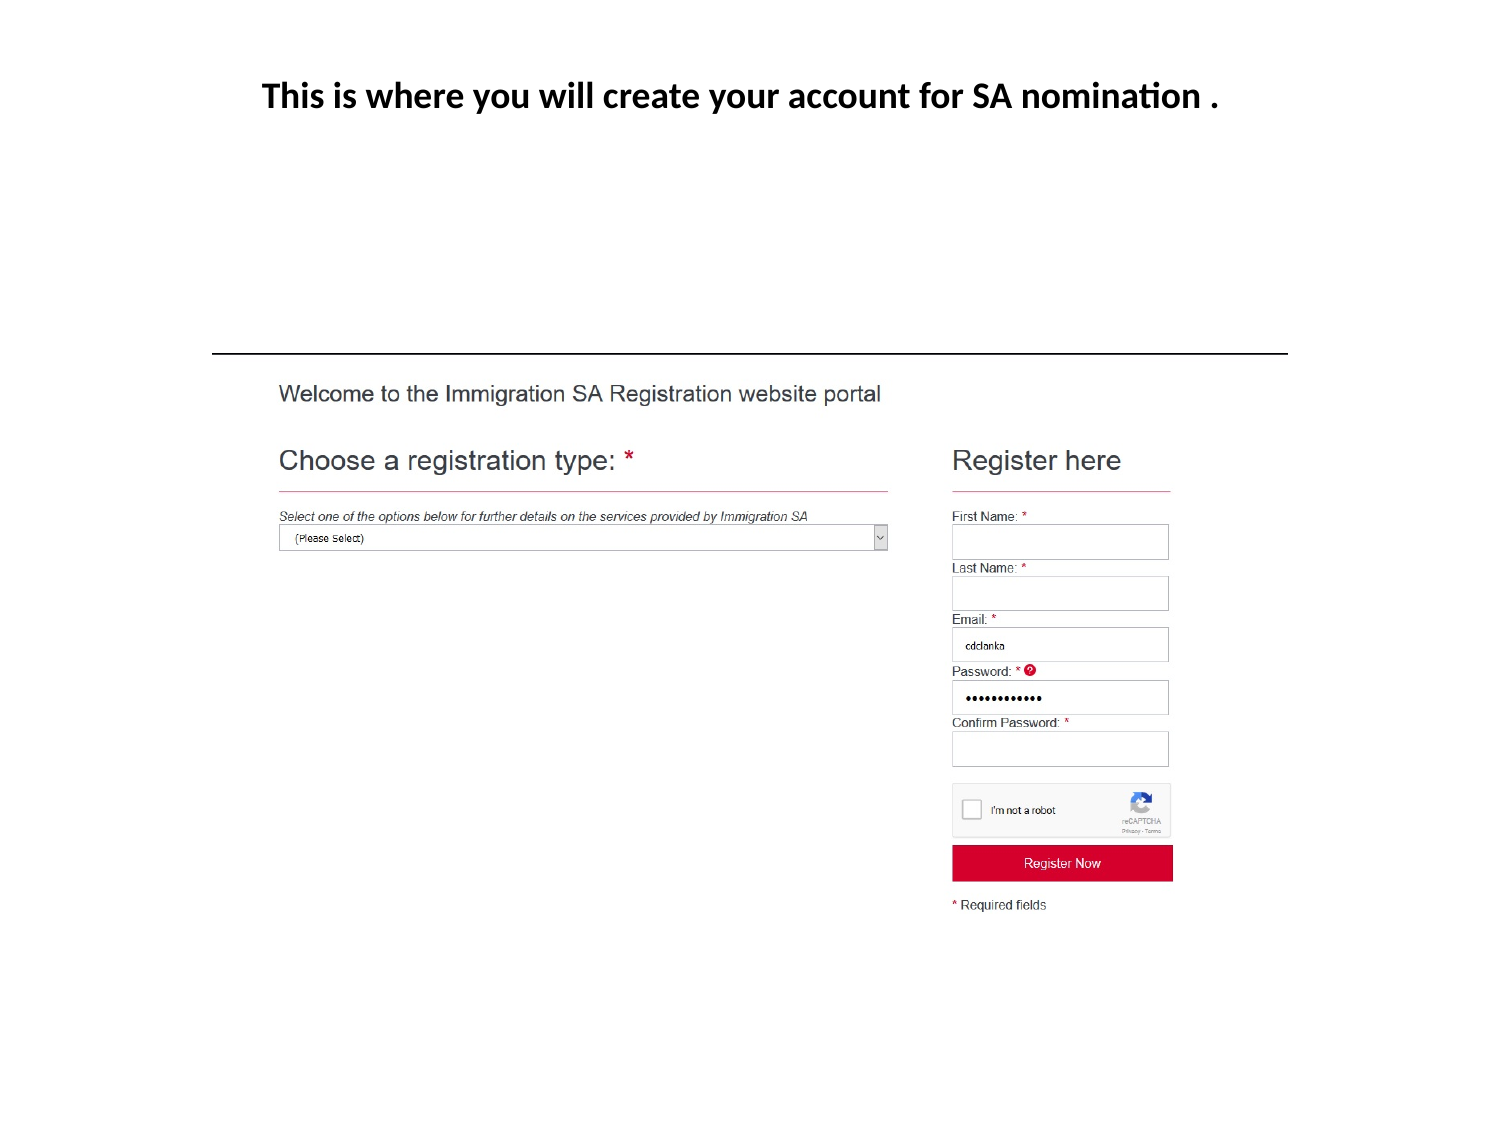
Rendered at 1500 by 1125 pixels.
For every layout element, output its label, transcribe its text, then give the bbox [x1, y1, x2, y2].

title This is where you will create your account for SA nomination . [75, 45, 1425, 233]
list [212, 353, 1288, 914]
